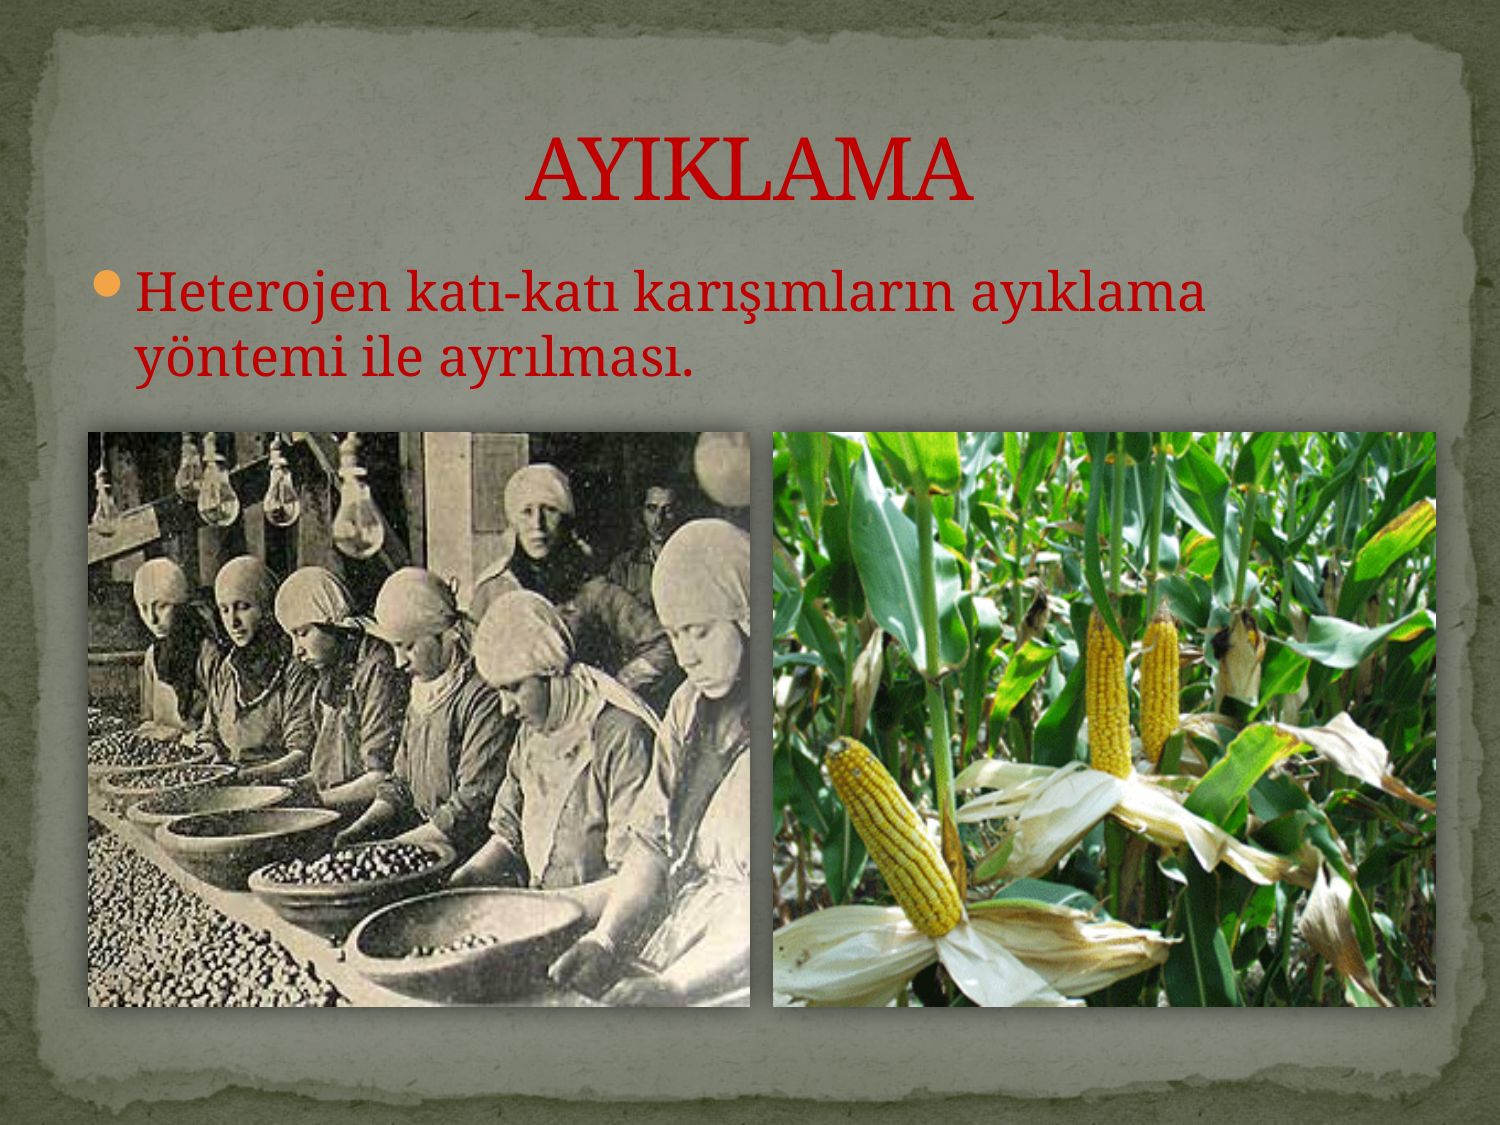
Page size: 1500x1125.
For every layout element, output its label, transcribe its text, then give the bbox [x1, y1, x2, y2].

picture [773, 432, 1436, 1007]
picture [88, 432, 750, 1007]
list Heterojen katı-katı karışımların ayıklama yöntemi ile ayrılması. [75, 249, 1425, 421]
title AYIKLAMA [74, 24, 1425, 225]
